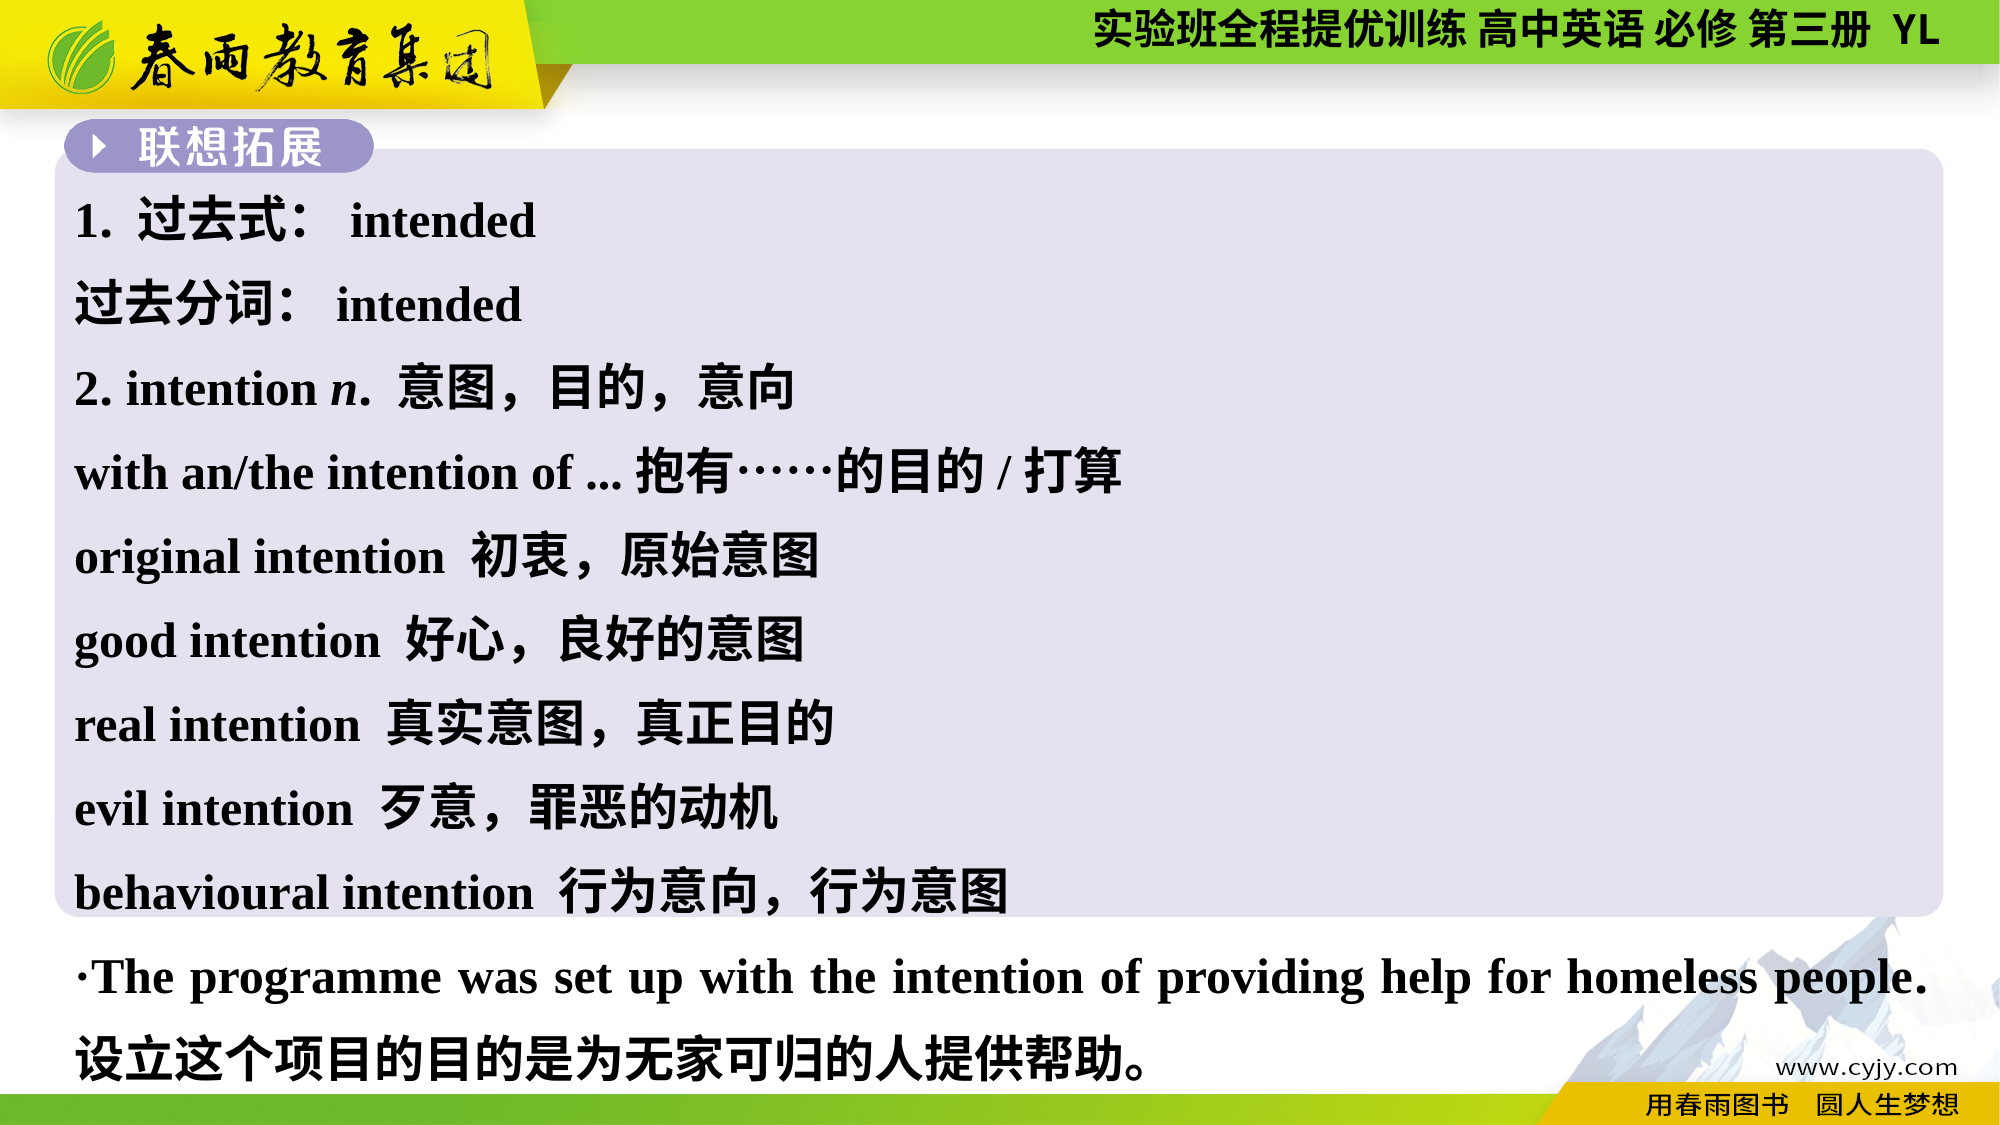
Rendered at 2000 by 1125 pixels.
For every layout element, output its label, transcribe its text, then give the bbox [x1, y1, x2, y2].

picture [0, 0, 2000, 1125]
text_box [380, 148, 1936, 155]
text_box [54, 159, 59, 907]
list 1. 过去式：intended 过去分词：intended 2. intention n. 意图，目的，意向 with an/the intention of ...抱有……的目的/打算 original intention 初衷，原始意图 good intention 好心，良好的意图 real intention 真实意图，真正目的 evil intention 歹意，罪恶的动机 behavioural intention 行为意向，行为意图 ·The programme was set up with the intention of providing help for homeless people. 设立这个项目的目的是为无家可归的人提供帮助。 [59, 155, 1944, 1094]
